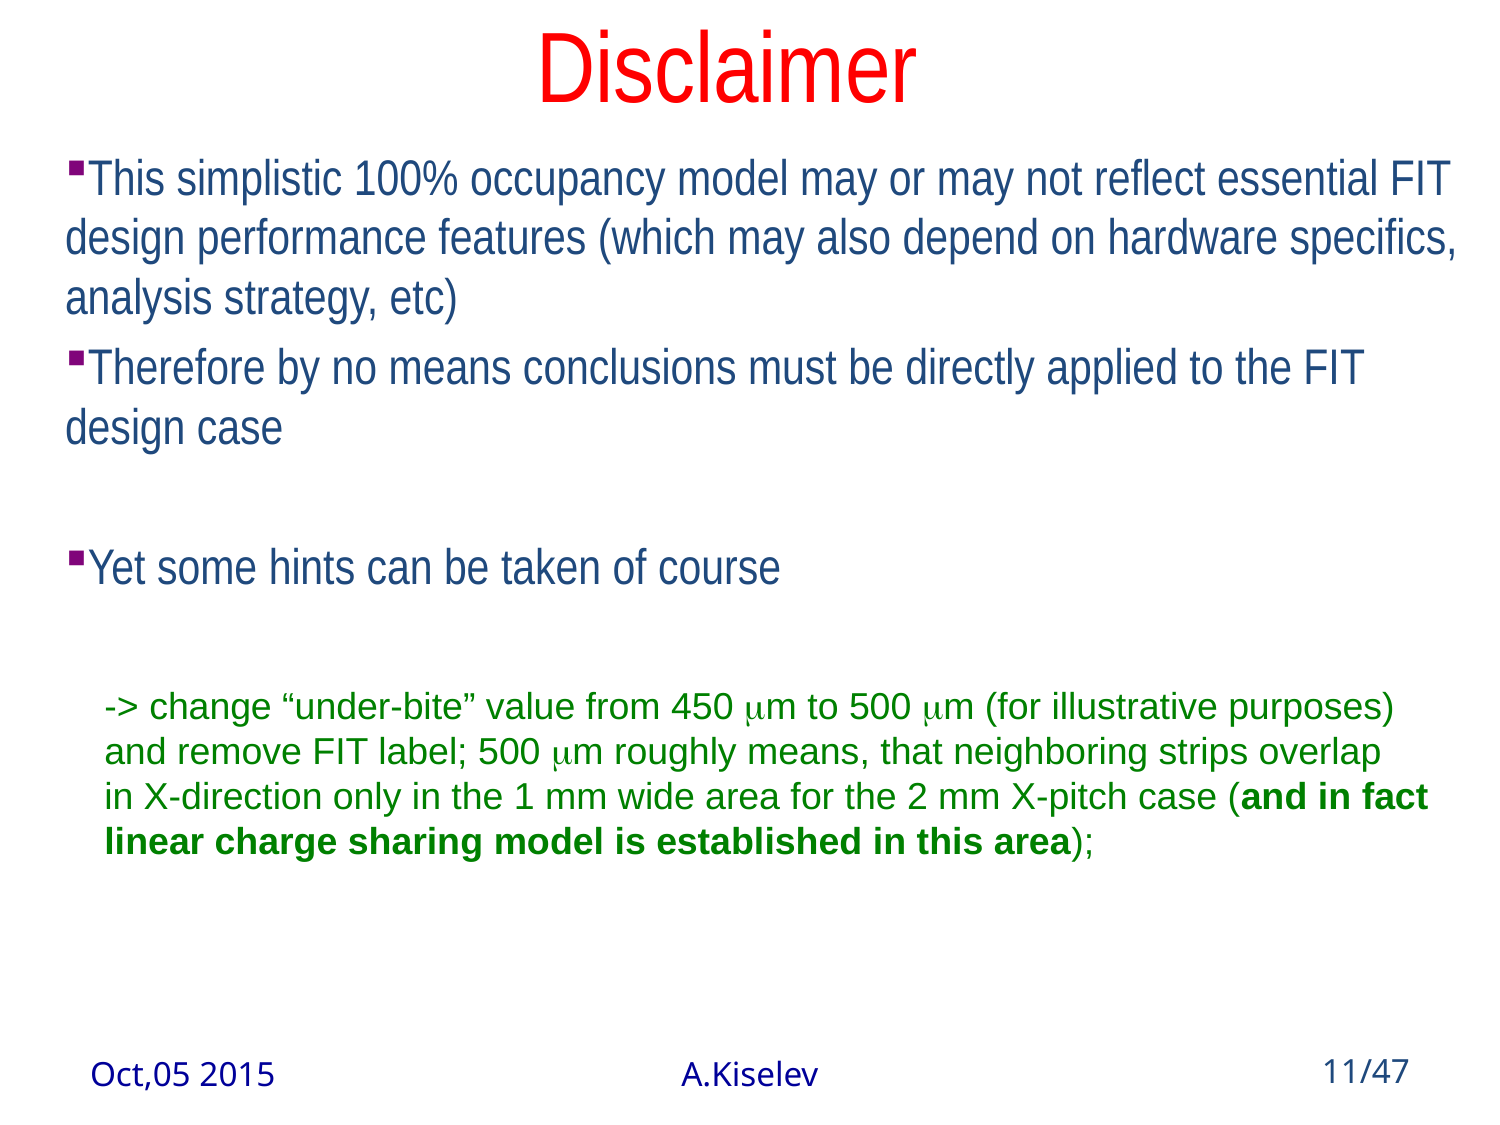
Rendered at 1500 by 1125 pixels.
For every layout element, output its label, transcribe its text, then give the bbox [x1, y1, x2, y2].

text_box This simplistic 100% occupancy model may or may not reflect essential FIT design performance features (which may also depend on hardware specifics, analysis strategy, etc) Therefore by no means conclusions must be directly applied to the FIT design case Yet some hints can be taken of course [50, 137, 1500, 725]
footer A.Kiselev [512, 1042, 988, 1103]
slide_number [75, 1042, 425, 1103]
title Disclaimer [0, 0, 1500, 125]
text_box -> change “under-bite” value from 450 mm to 500 mm (for illustrative purposes) and remove FIT label; 500 mm roughly means, that neighboring strips overlap in X-direction only in the 1 mm wide area for the 2 mm X-pitch case (and in fact linear charge sharing model is established in this area); [89, 674, 1454, 870]
slide_number 11/47 [1074, 1042, 1425, 1103]
